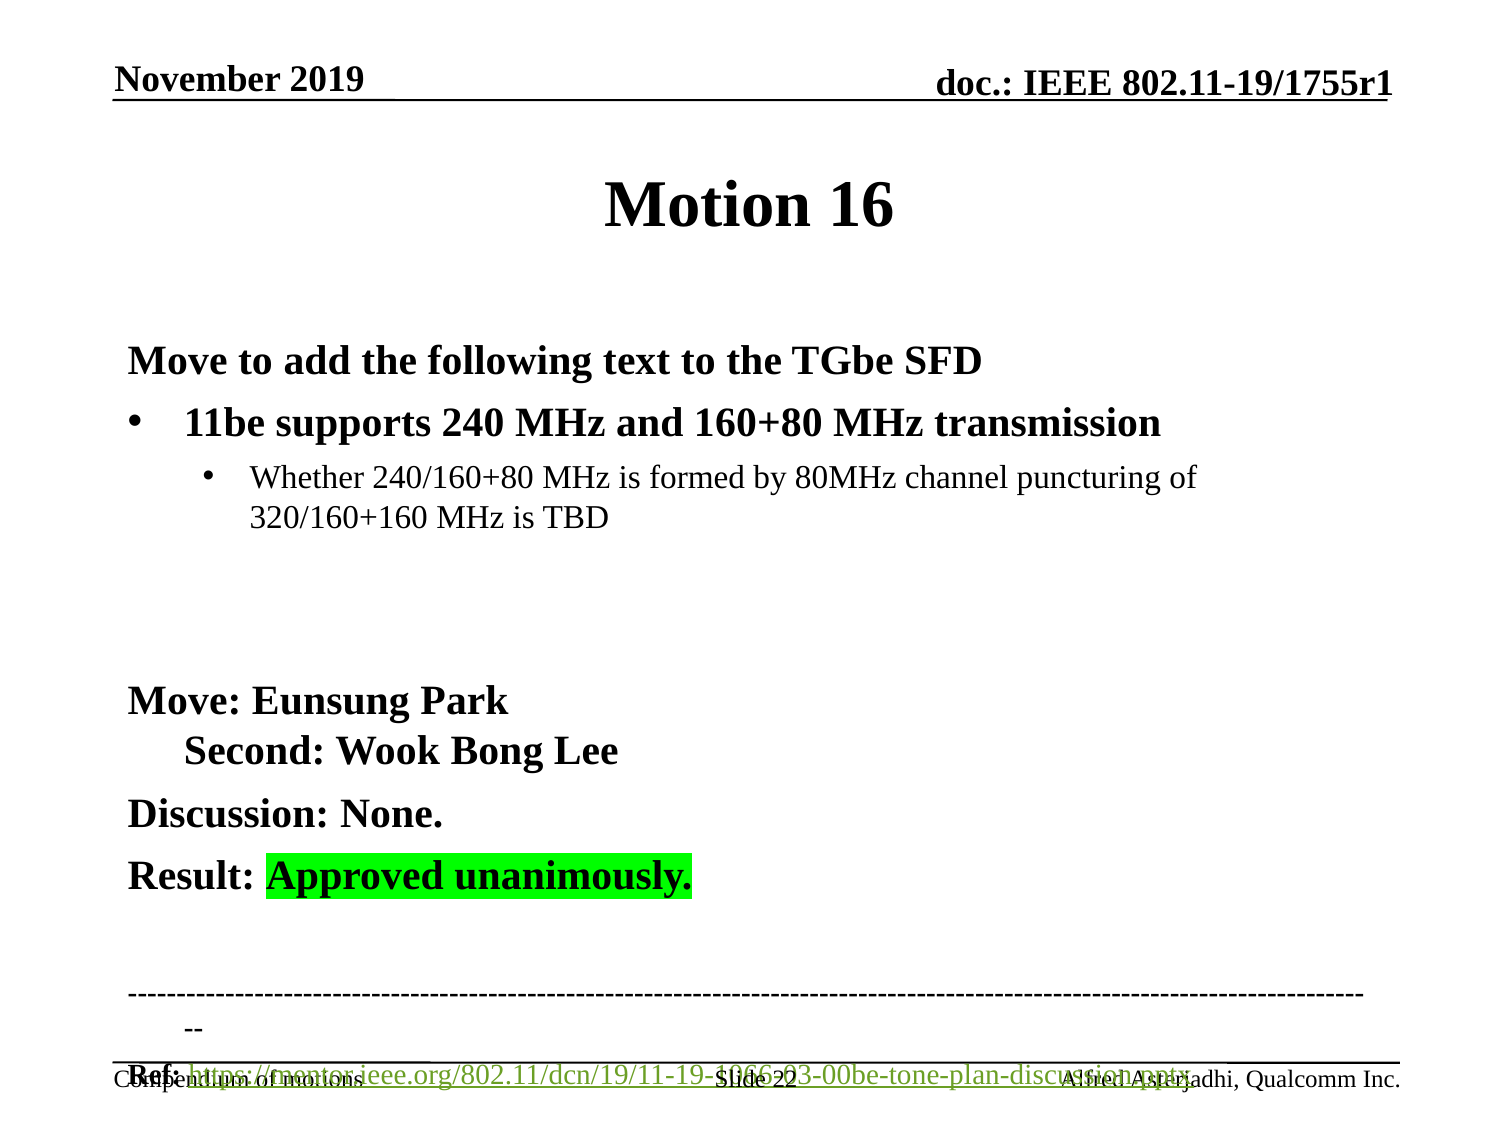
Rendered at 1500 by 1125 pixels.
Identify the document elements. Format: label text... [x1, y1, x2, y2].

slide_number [114, 54, 423, 100]
footer Alfred Asterjadhi, Qualcomm Inc. [878, 1061, 1402, 1093]
title Motion 16 [112, 112, 1388, 288]
slide_number Slide 22 [712, 1061, 800, 1123]
list Move to add the following text to the TGbe SFD 11be supports 240 MHz and 160+80 MHz transmission Whether 240/160+80 MHz is formed by 80MHz channel puncturing of 320/160+160 MHz is TBD Move: Eunsung Park Second: Wook Bong Lee Discussion: None. Result: Approved unanimously. --------------------------------------------------------------------------------------------------------------------------------- Ref: https://mentor.ieee.org/802.11/dcn/19/11-19-1066-03-00be-tone-plan-discussion.pptx [112, 324, 1388, 1063]
